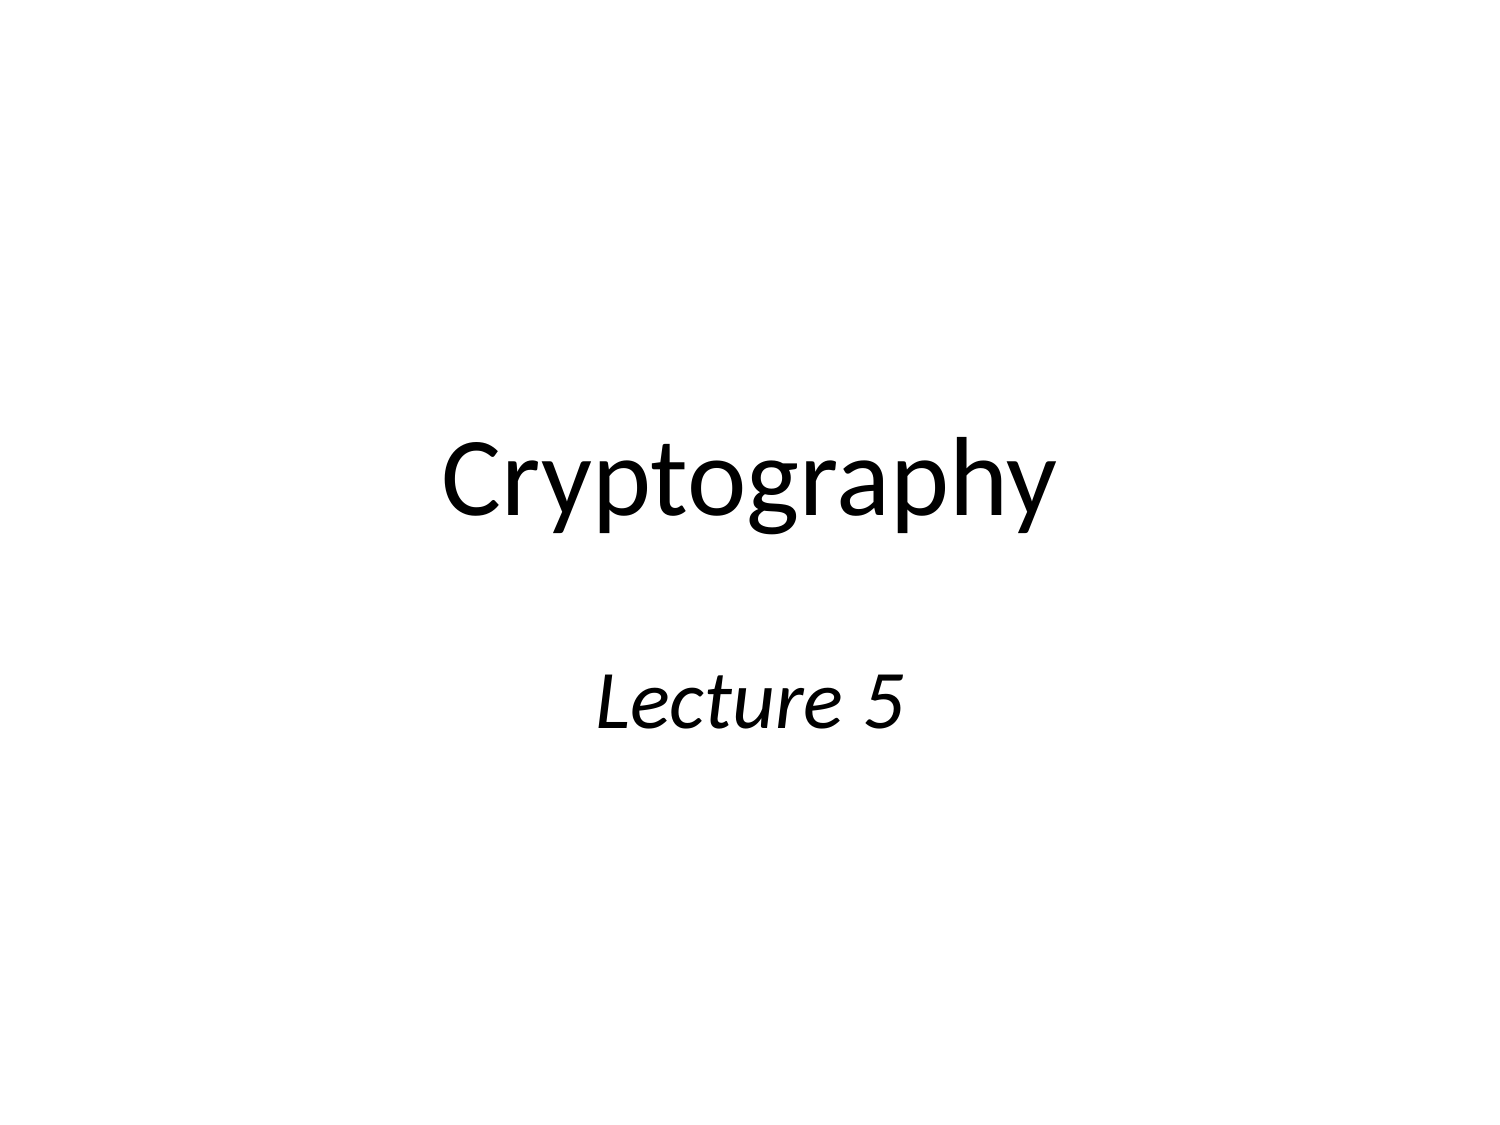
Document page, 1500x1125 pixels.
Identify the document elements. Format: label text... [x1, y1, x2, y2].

title Cryptography [112, 349, 1388, 591]
subtitle Lecture 5 [225, 637, 1275, 925]
